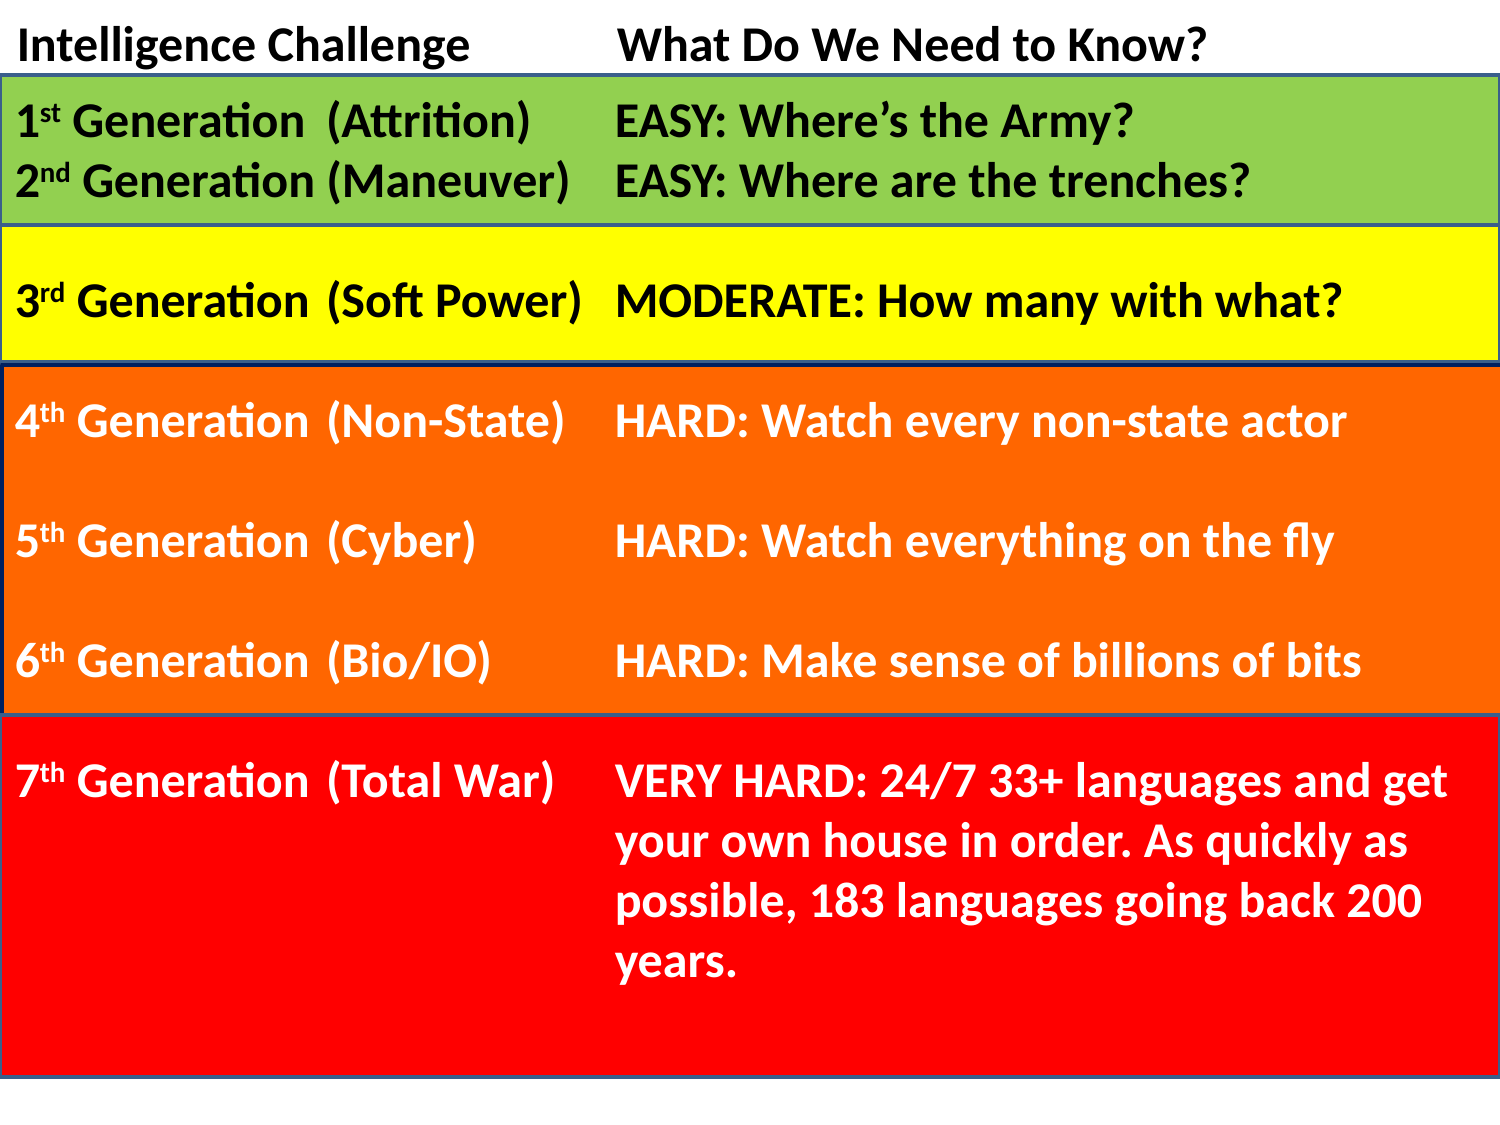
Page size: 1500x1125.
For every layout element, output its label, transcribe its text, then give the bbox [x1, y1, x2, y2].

text_box [0, 713, 1500, 1079]
text_box [1495, 79, 1500, 223]
text_box 1st Generation (Attrition) EASY: Where’s the Army? 2nd Generation (Maneuver) EASY: Where are the trenches? 3rd Generation (Soft Power) MODERATE: How many with what? 4th Generation (Non-State) HARD: Watch every non-state actor 5th Generation (Cyber) HARD: Watch everything on the fly 6th Generation (Bio/IO) HARD: Make sense of billions of bits 7th Generation (Total War) VERY HARD: 24/7 33+ languages and get your own house in order. As quickly as possible, 183 languages going back 200 years. [0, 79, 1495, 995]
text_box Intelligence Challenge What Do We Need to Know? [2, 4, 1500, 79]
text_box [1495, 223, 1500, 363]
text_box [1495, 363, 1500, 713]
